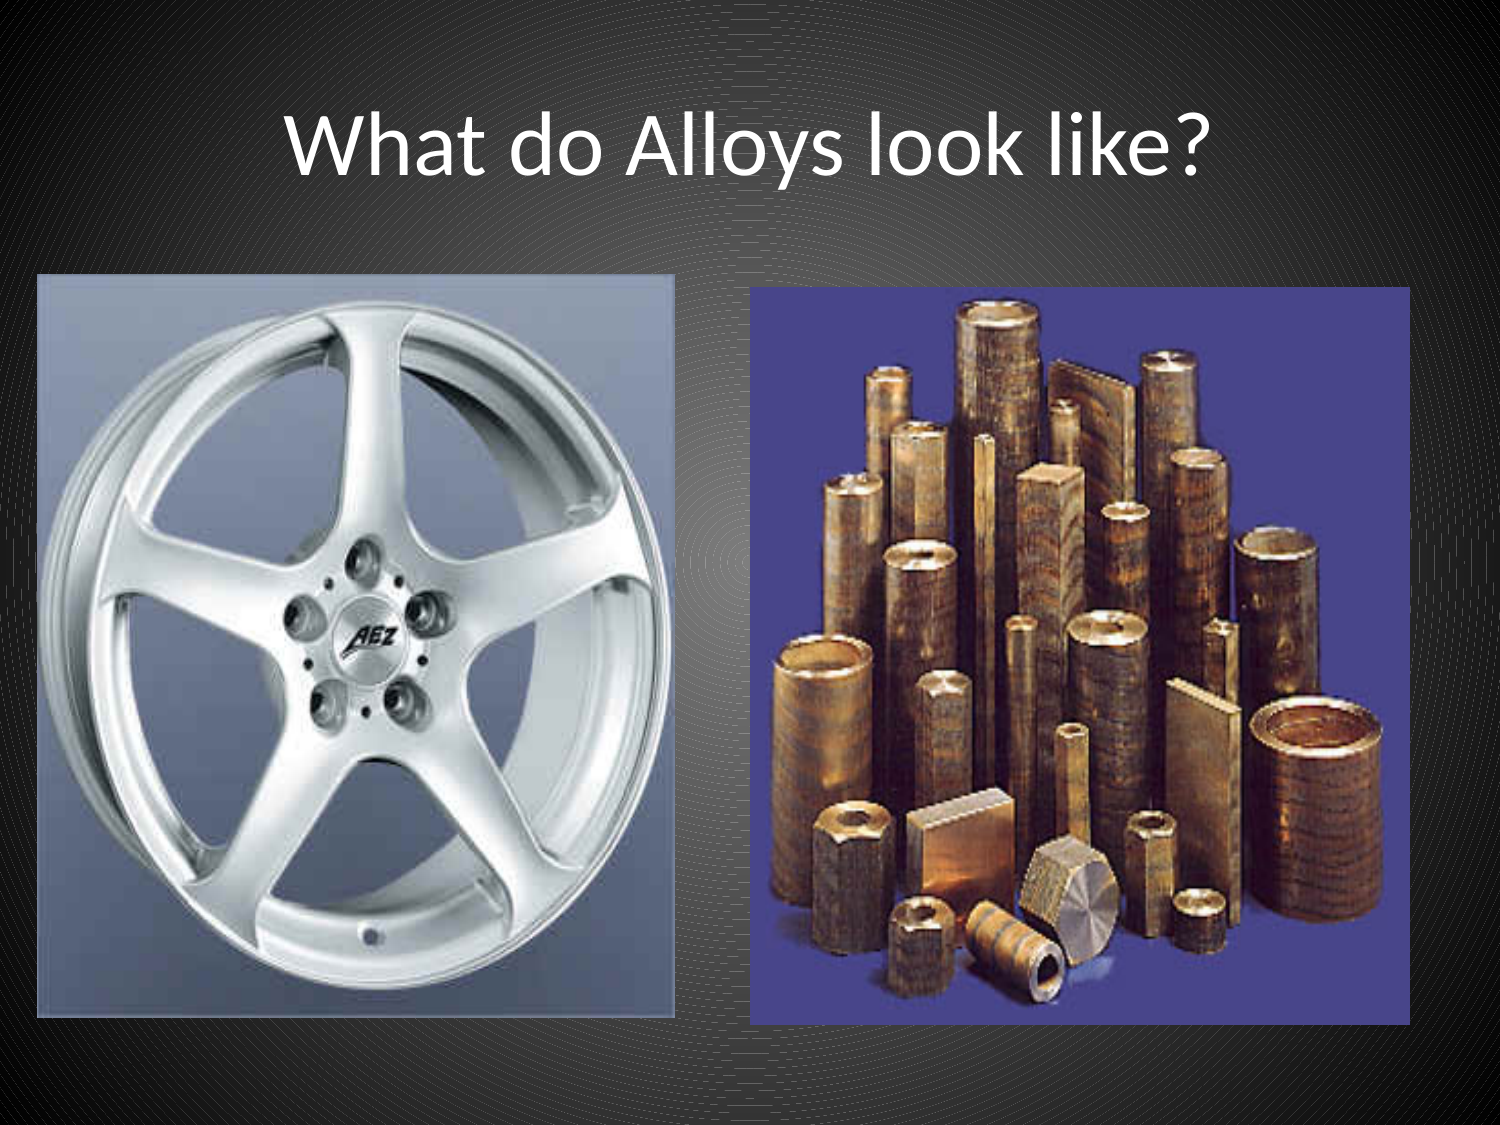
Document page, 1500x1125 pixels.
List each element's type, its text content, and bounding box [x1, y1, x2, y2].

title What do Alloys look like? [75, 45, 1425, 233]
picture [749, 287, 1410, 1026]
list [37, 274, 676, 1018]
